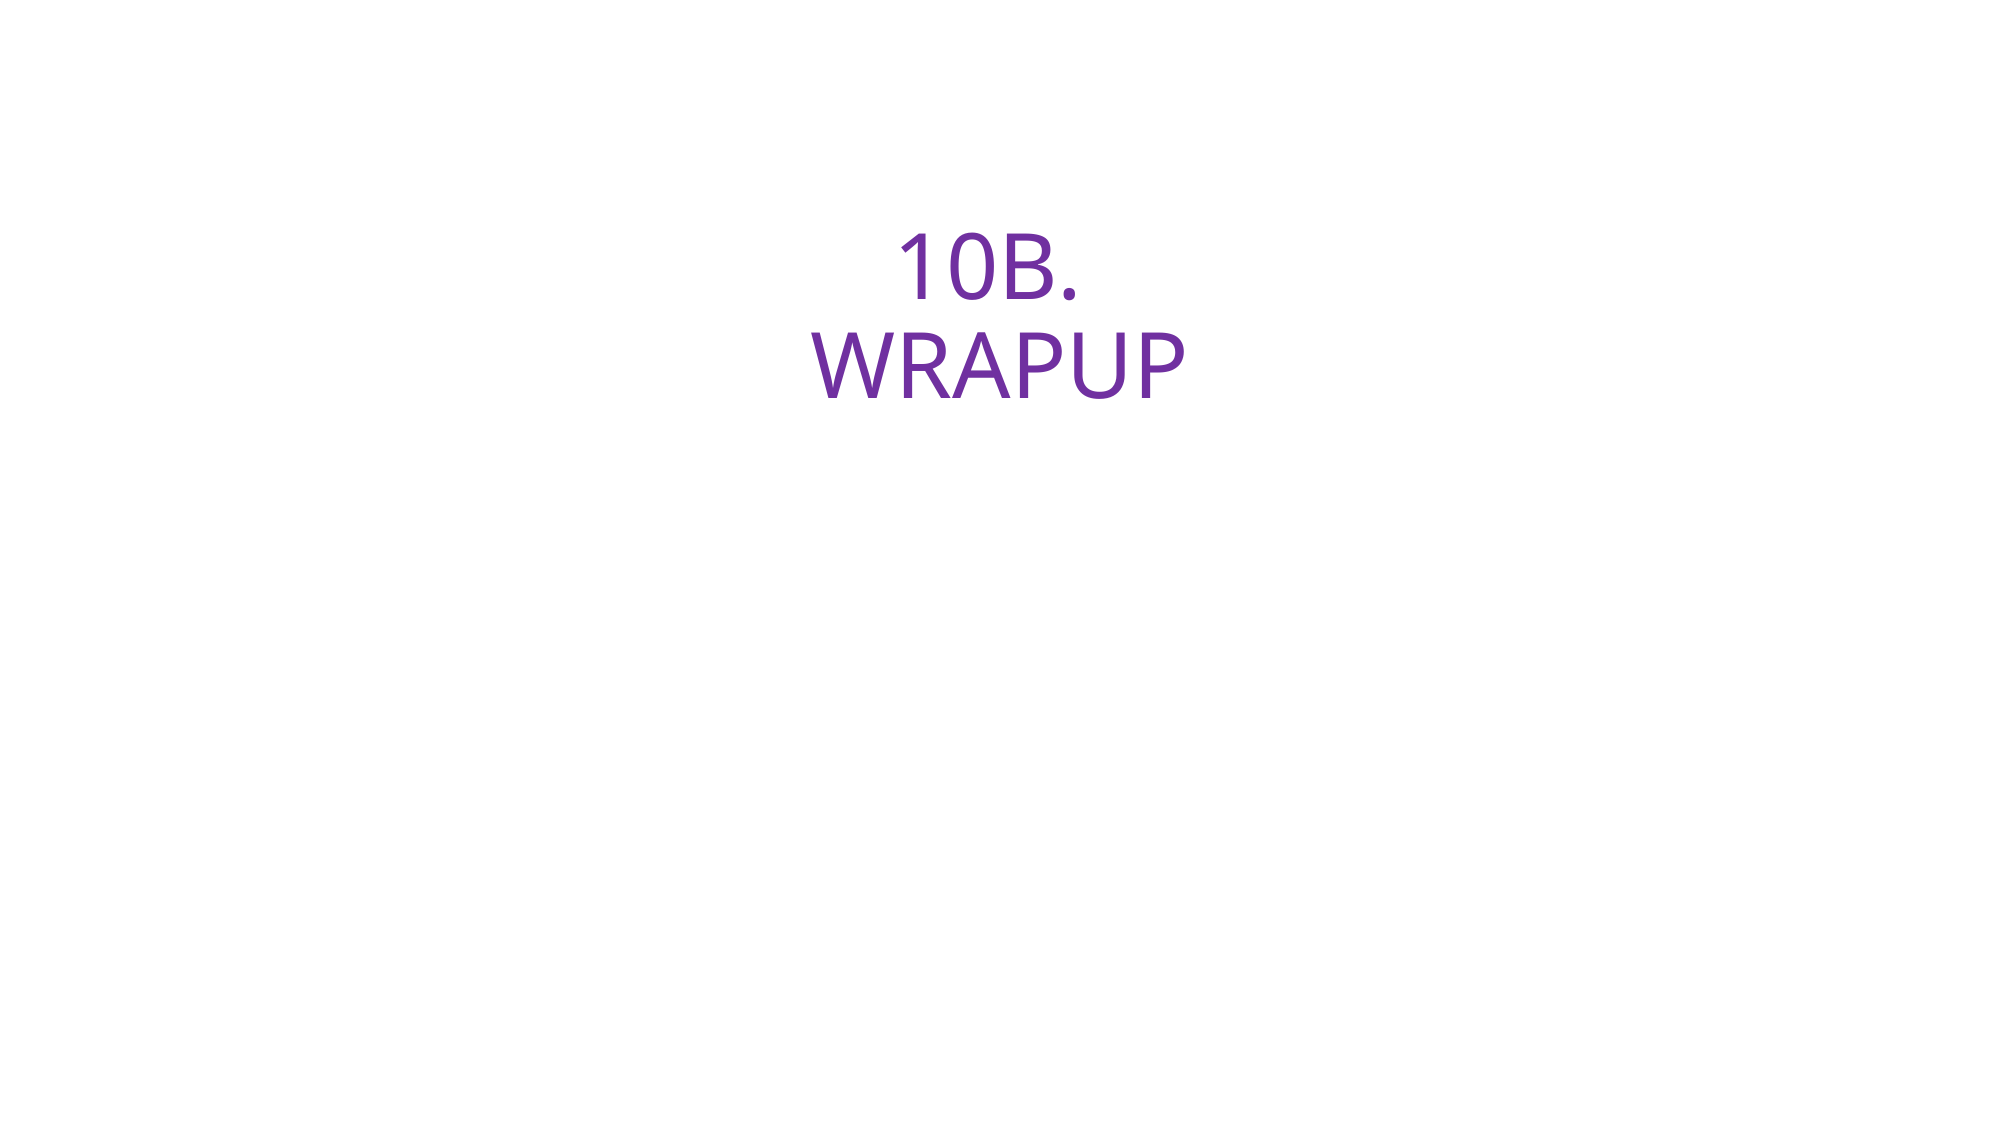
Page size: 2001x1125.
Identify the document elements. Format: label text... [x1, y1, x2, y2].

title 10B. WRAPUP [249, 184, 1750, 576]
